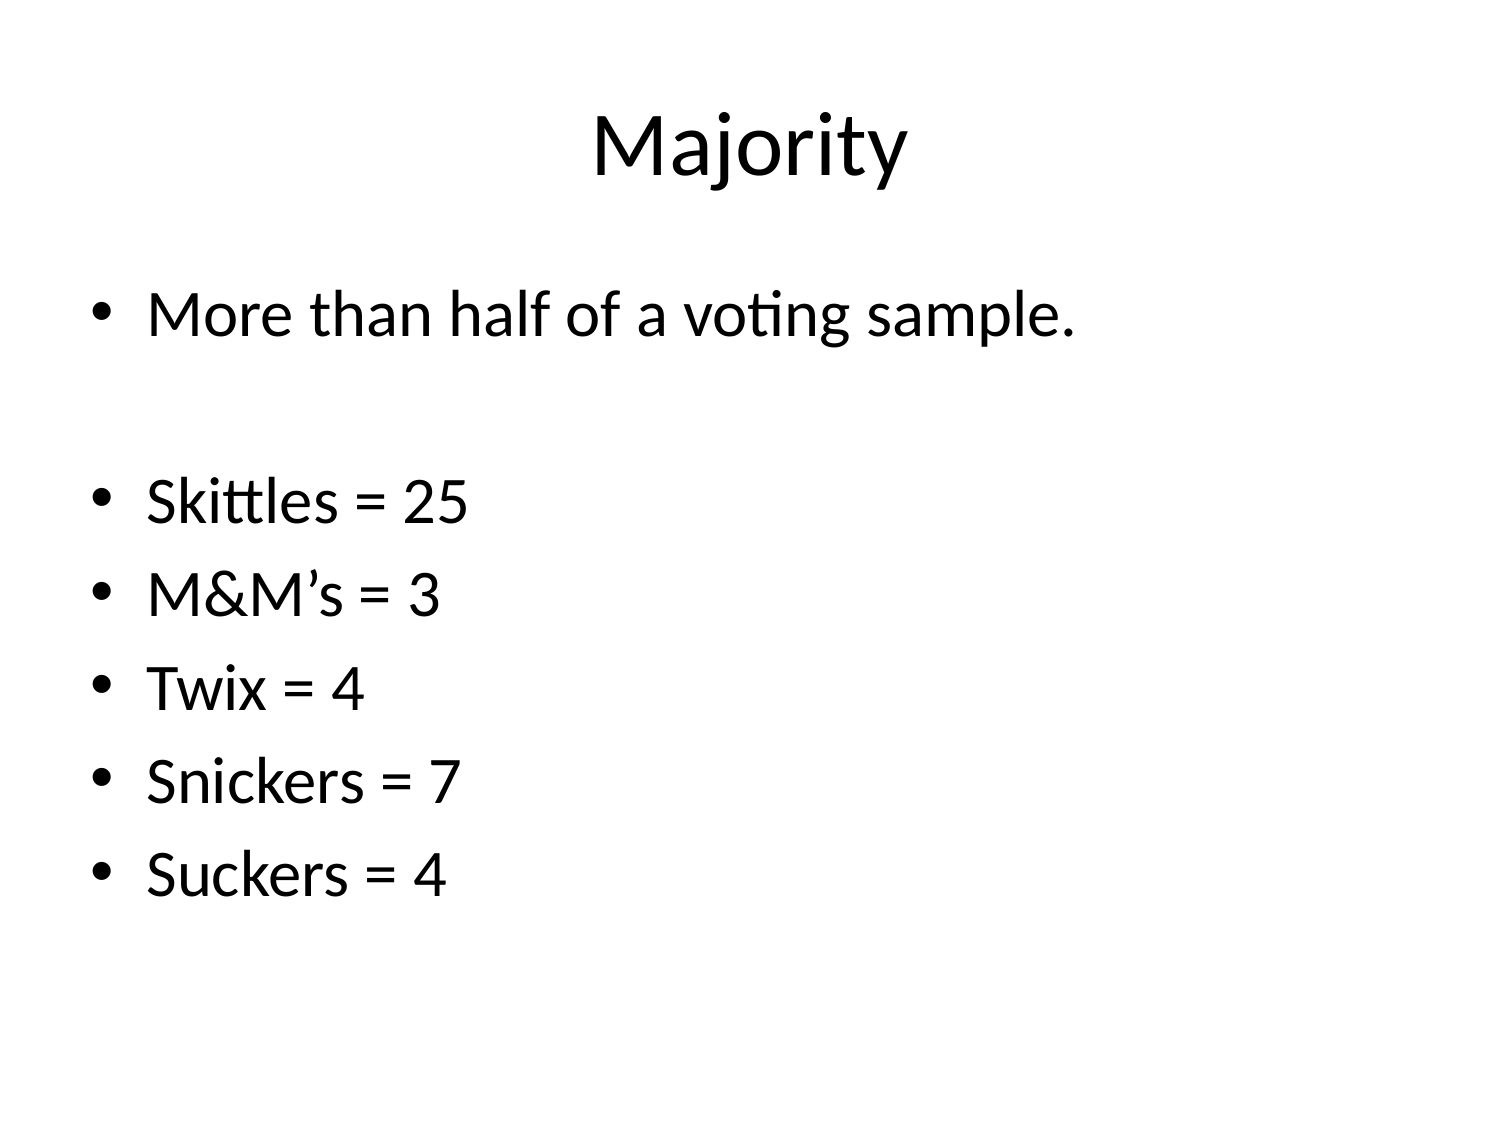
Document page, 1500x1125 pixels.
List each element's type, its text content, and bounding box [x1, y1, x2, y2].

list More than half of a voting sample. Skittles = 25 M&M’s = 3 Twix = 4 Snickers = 7 Suckers = 4 [75, 262, 1425, 1005]
title Majority [75, 45, 1425, 233]
